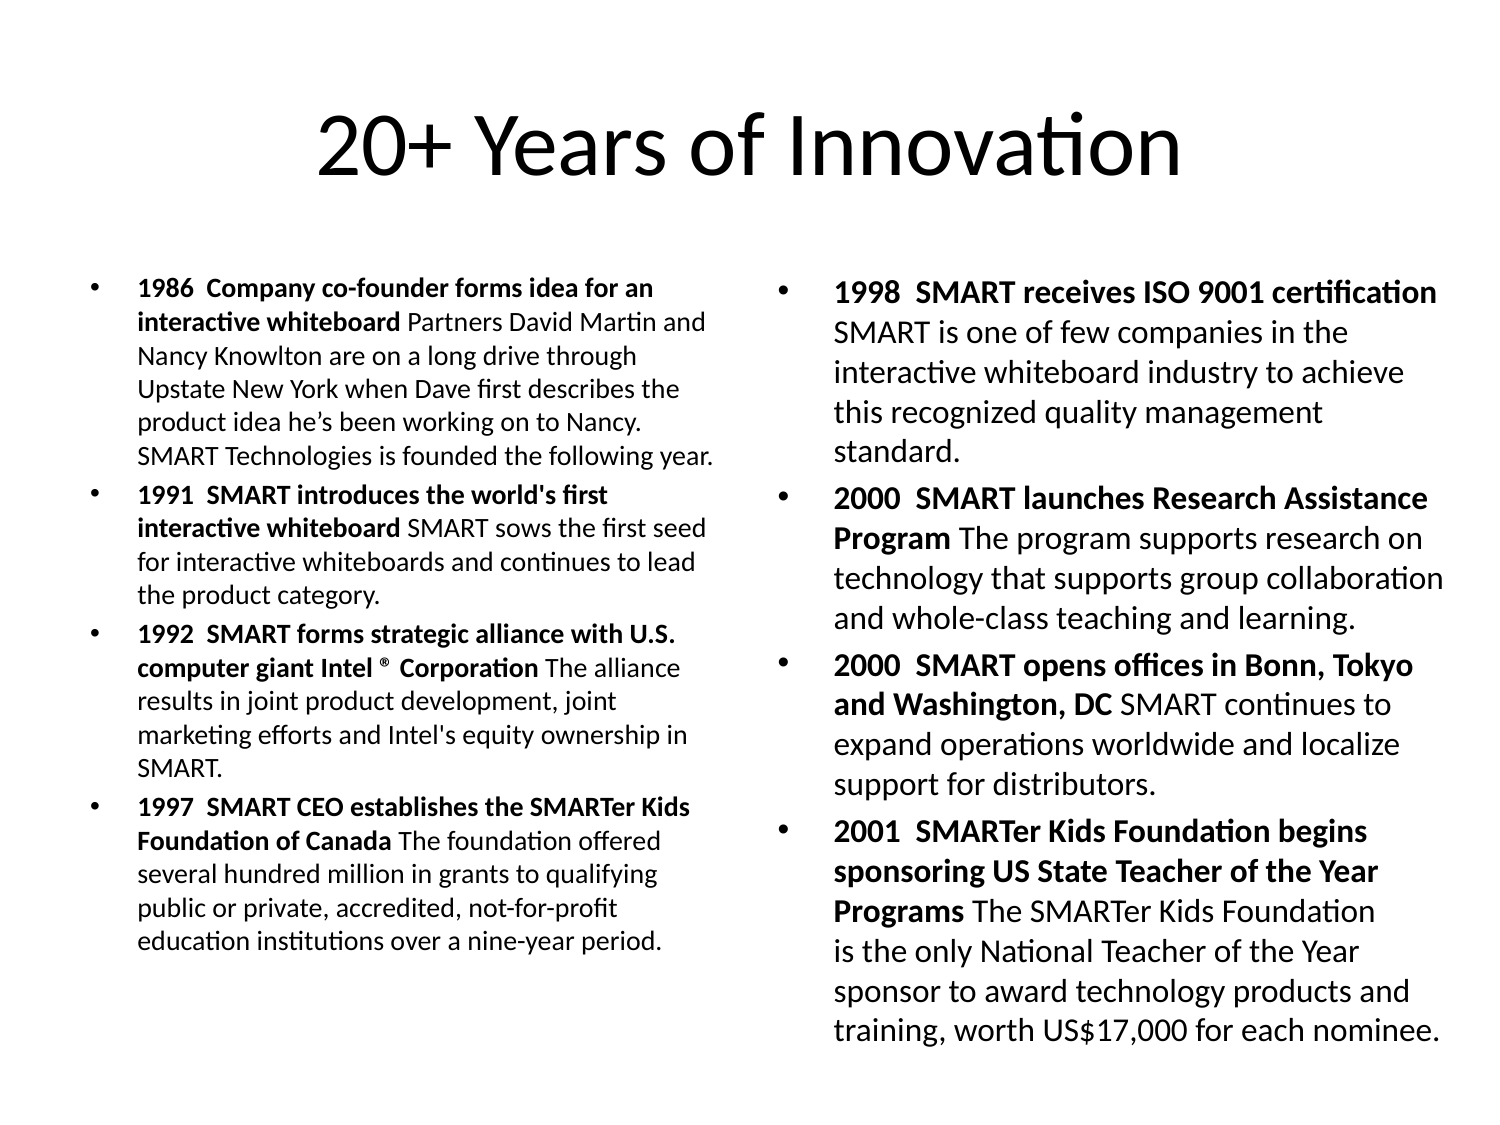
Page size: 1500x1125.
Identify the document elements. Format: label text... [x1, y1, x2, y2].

list 1986 Company co-founder forms idea for an interactive whiteboard Partners David Martin and Nancy Knowlton are on a long drive through Upstate New York when Dave first describes the product idea he’s been working on to Nancy. SMART Technologies is founded the following year. 1991 SMART introduces the world's first interactive whiteboard SMART sows the first seed for interactive whiteboards and continues to lead the product category. 1992 SMART forms strategic alliance with U.S. computer giant Intel ® Corporation The alliance results in joint product development, joint marketing efforts and Intel's equity ownership in SMART. 1997 SMART CEO establishes the SMARTer Kids Foundation of Canada The foundation offered several hundred million in grants to qualifying public or private, accredited, not-for-profit education institutions over a nine-year period. [75, 262, 738, 1005]
title 20+ Years of Innovation [75, 45, 1425, 233]
list 1998 SMART receives ISO 9001 certification SMART is one of few companies in the interactive whiteboard industry to achieve this recognized quality management standard. 2000 SMART launches Research Assistance Program The program supports research on technology that supports group collaboration and whole-class teaching and learning. 2000 SMART opens offices in Bonn, Tokyo and Washington, DC SMART continues to expand operations worldwide and localize support for distributors. 2001 SMARTer Kids Foundation begins sponsoring US State Teacher of the Year Programs The SMARTer Kids Foundation is the only National Teacher of the Year sponsor to award technology products and training, worth US$17,000 for each nominee. [762, 262, 1463, 1005]
